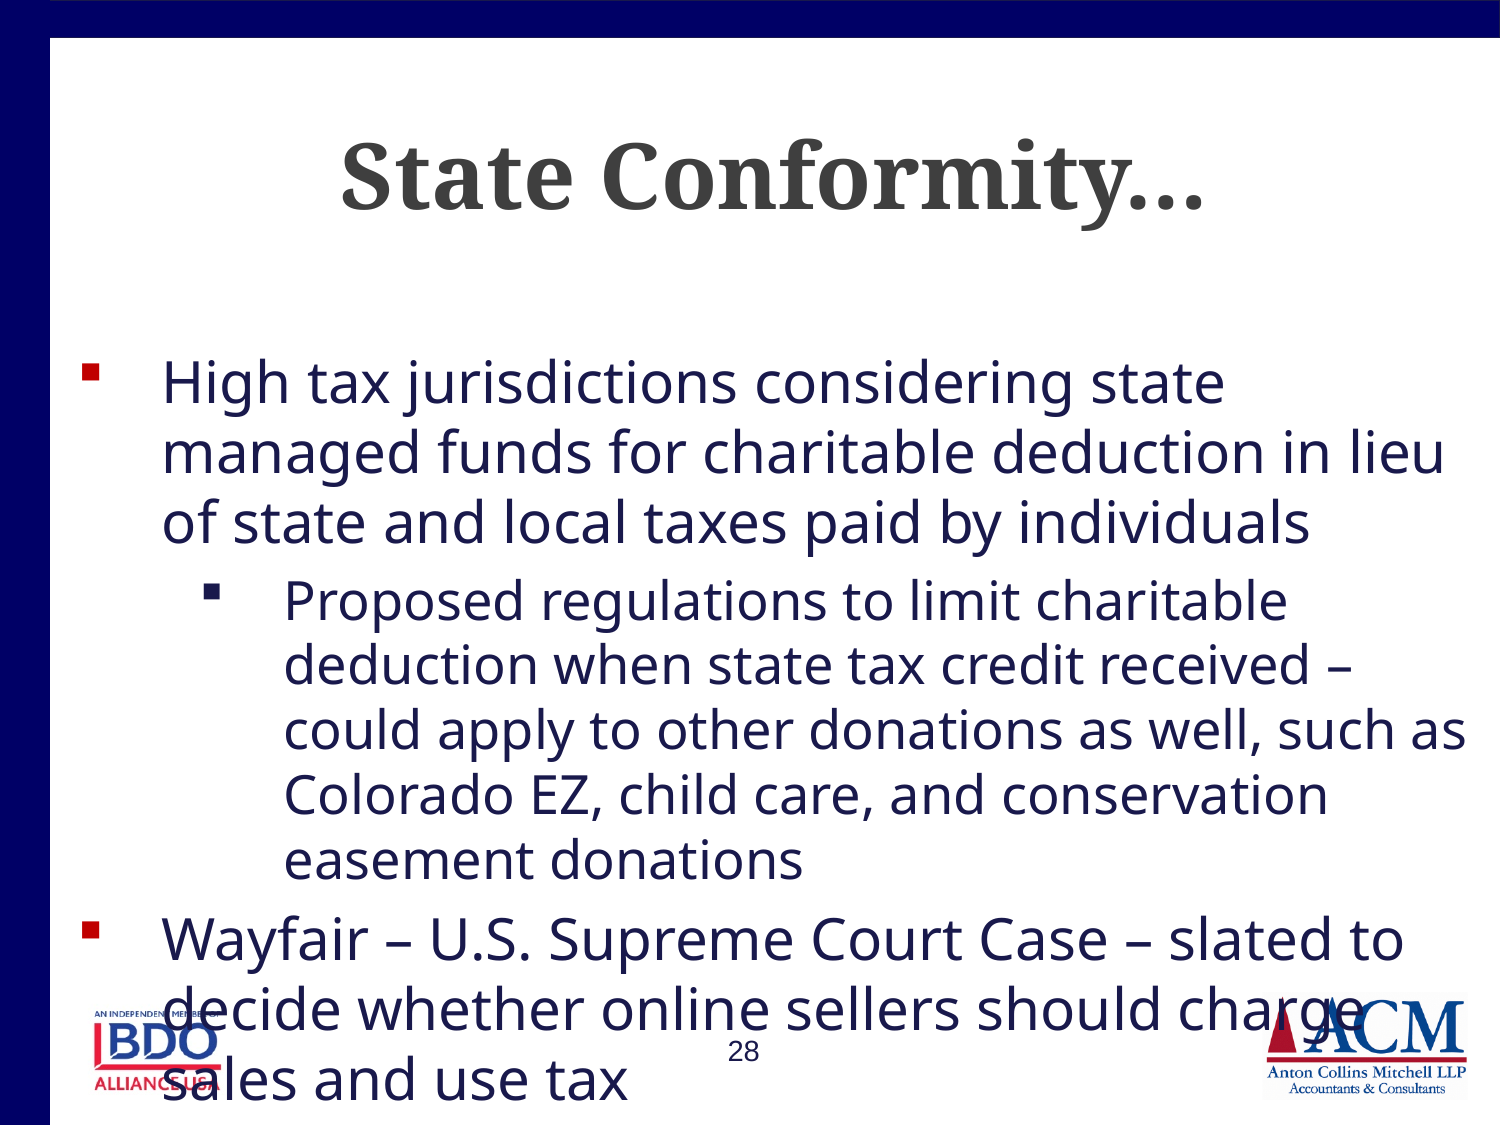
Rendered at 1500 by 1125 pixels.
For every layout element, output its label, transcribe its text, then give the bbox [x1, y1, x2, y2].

list High tax jurisdictions considering state managed funds for charitable deduction in lieu of state and local taxes paid by individuals Proposed regulations to limit charitable deduction when state tax credit received – could apply to other donations as well, such as Colorado EZ, child care, and conservation easement donations Wayfair – U.S. Supreme Court Case – slated to decide whether online sellers should charge sales and use tax [62, 337, 1488, 993]
slide_number 28 [687, 1024, 776, 1101]
picture [75, 993, 238, 1108]
title State Conformity… [49, 87, 1500, 258]
picture [1262, 993, 1468, 1100]
